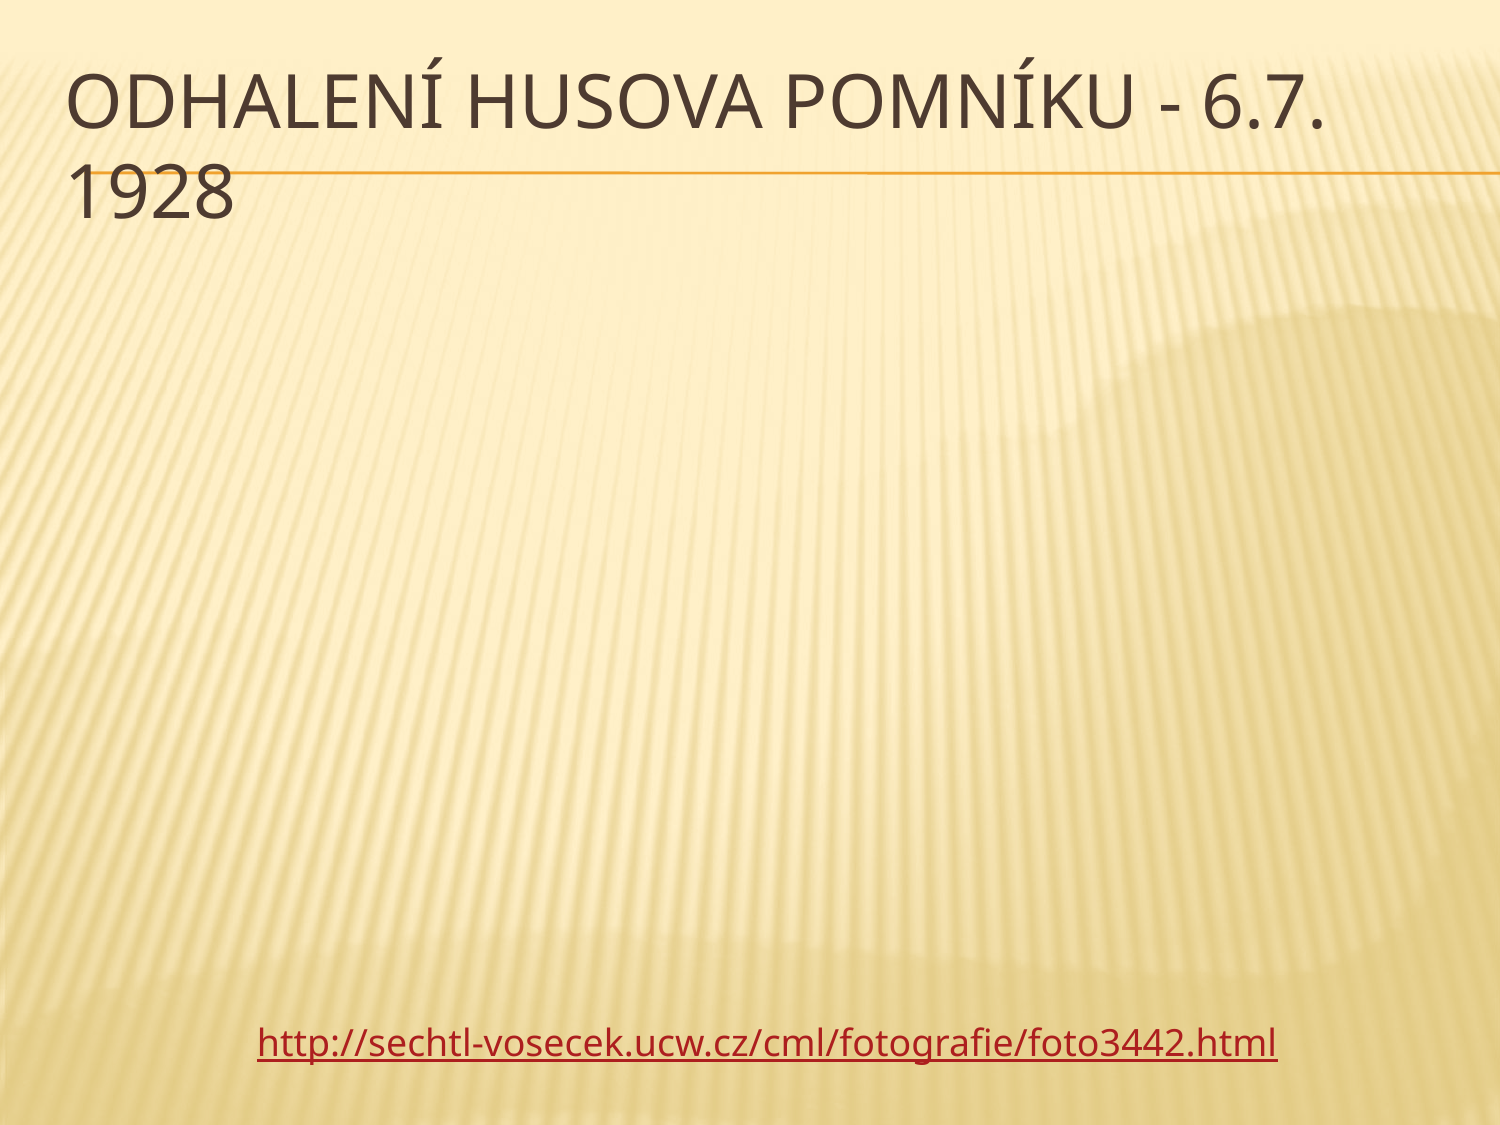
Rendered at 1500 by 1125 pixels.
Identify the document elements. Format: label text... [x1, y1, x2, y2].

title odhalení Husova pomníku - 6.7. 1928 [50, 75, 1475, 213]
text_box http://sechtl-vosecek.ucw.cz/cml/fotografie/foto3442.html [242, 1011, 1367, 1123]
